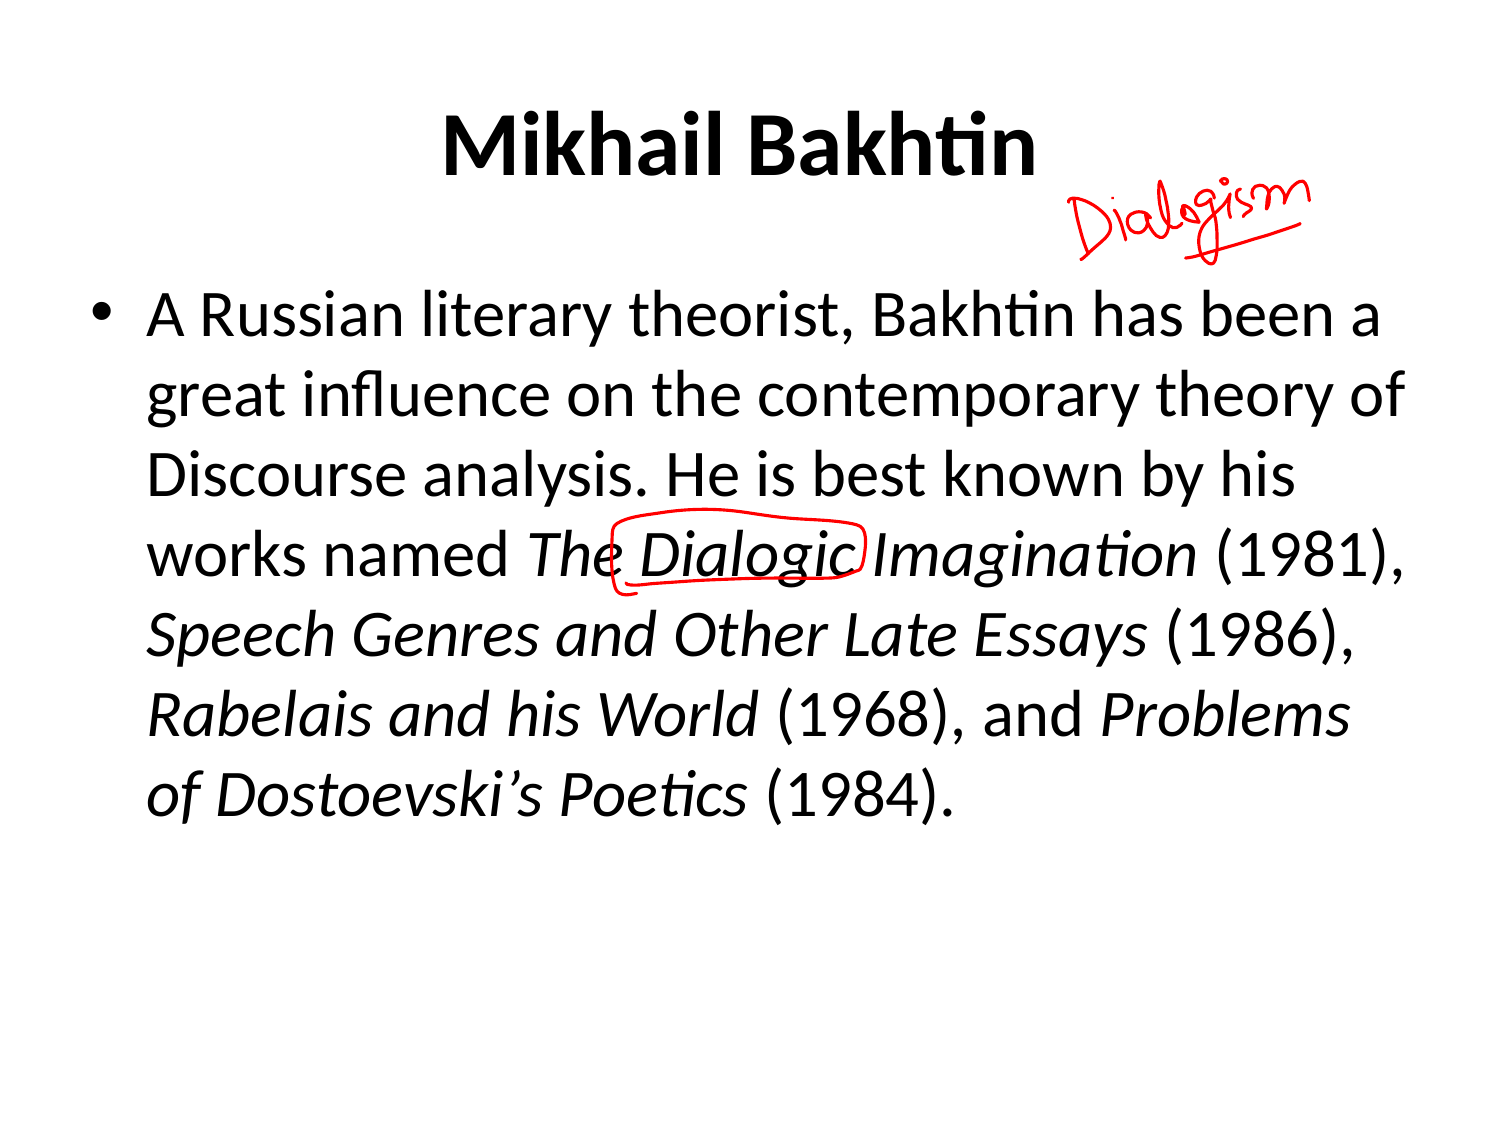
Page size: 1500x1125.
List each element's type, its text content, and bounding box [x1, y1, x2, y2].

title Mikhail Bakhtin [75, 45, 1425, 233]
list A Russian literary theorist, Bakhtin has been a great influence on the contemporary theory of Discourse analysis. He is best known by his works named The Dialogic Imagination (1981), Speech Genres and Other Late Essays (1986), Rabelais and his World (1968), and Problems of Dostoevski’s Poetics (1984). [75, 262, 1425, 1005]
